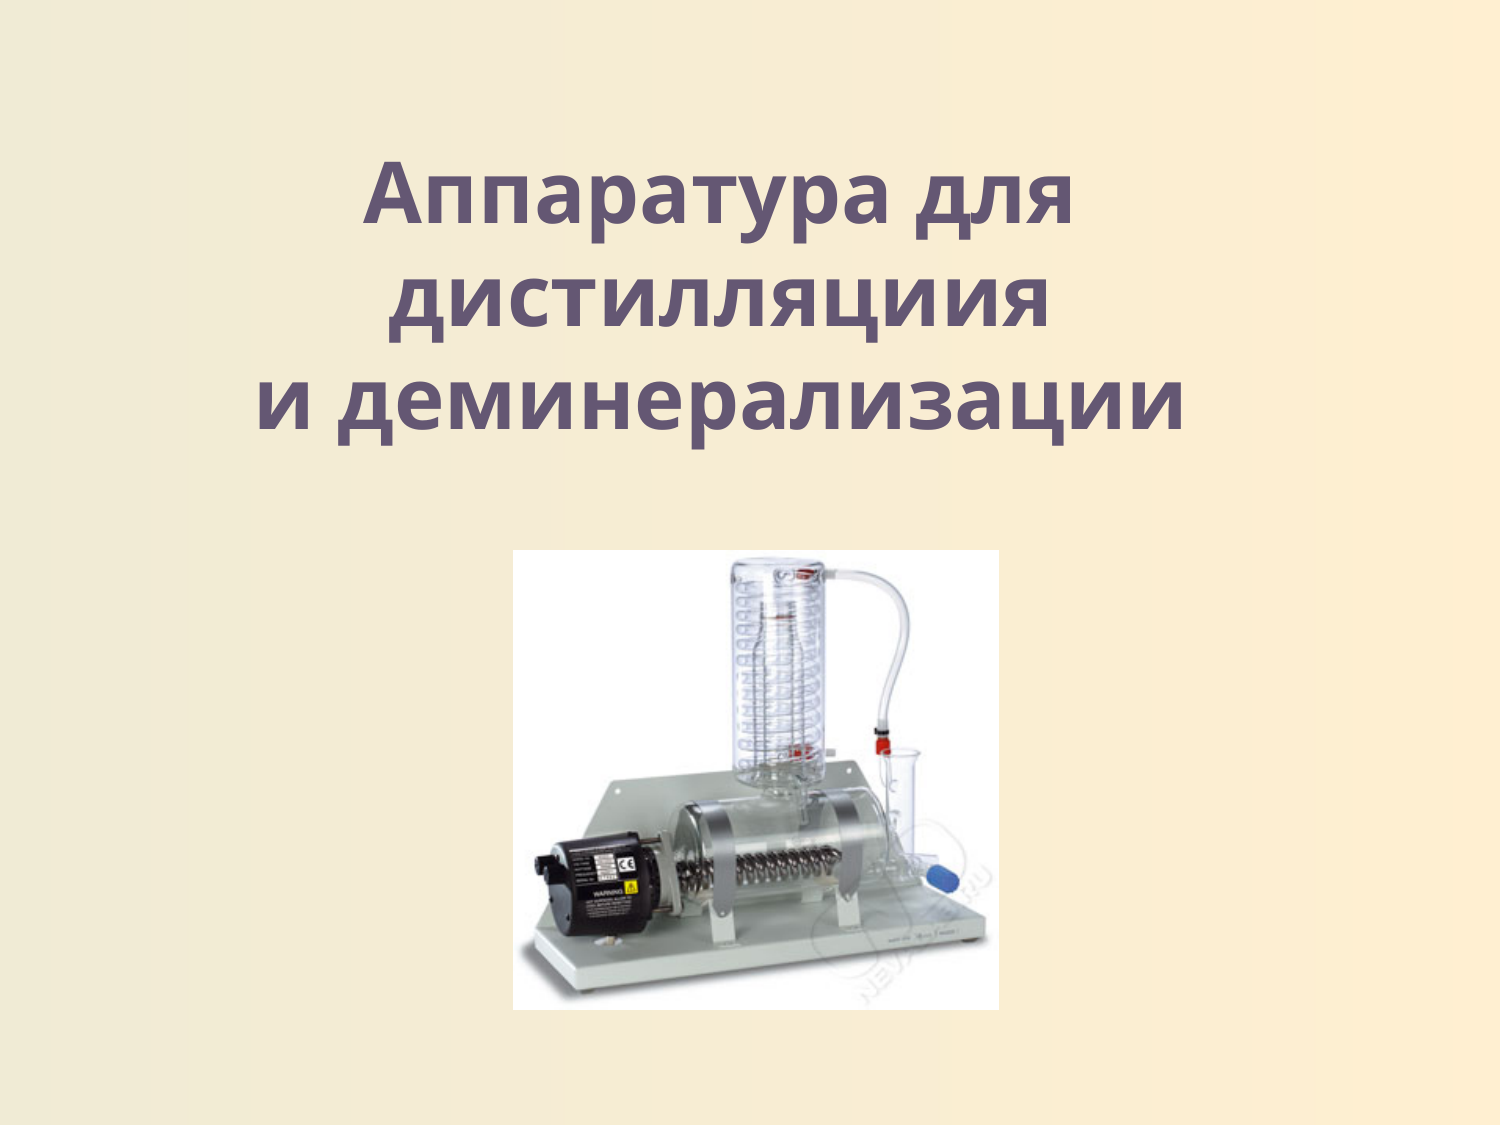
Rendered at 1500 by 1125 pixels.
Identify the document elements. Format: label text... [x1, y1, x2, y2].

title Аппаратура для дистилляциия и деминерализации [218, 4, 1225, 581]
picture [513, 550, 999, 1011]
